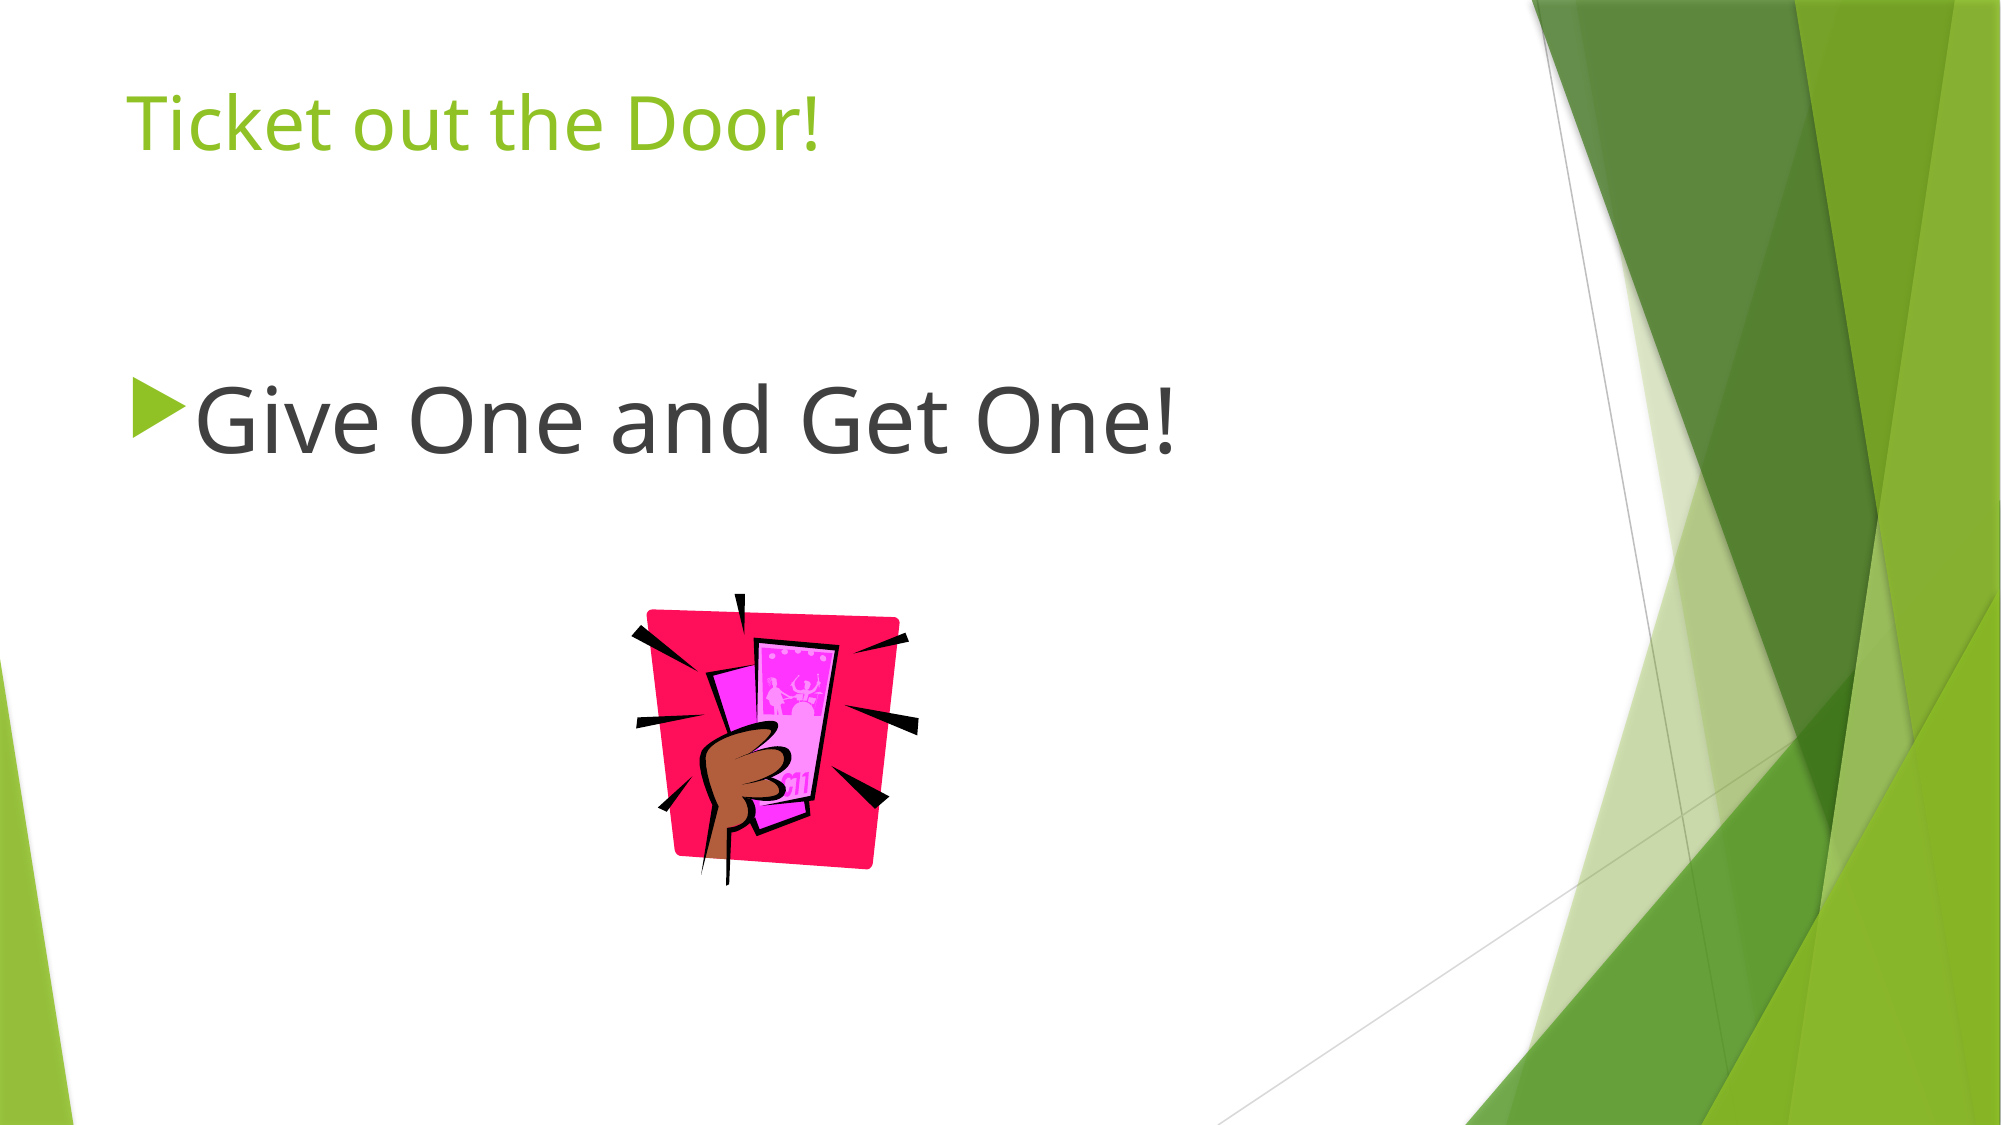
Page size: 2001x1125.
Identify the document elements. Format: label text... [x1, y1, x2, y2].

picture [630, 593, 920, 887]
list Give One and Get One! [111, 354, 1522, 992]
title Ticket out the Door! [111, 68, 1522, 285]
